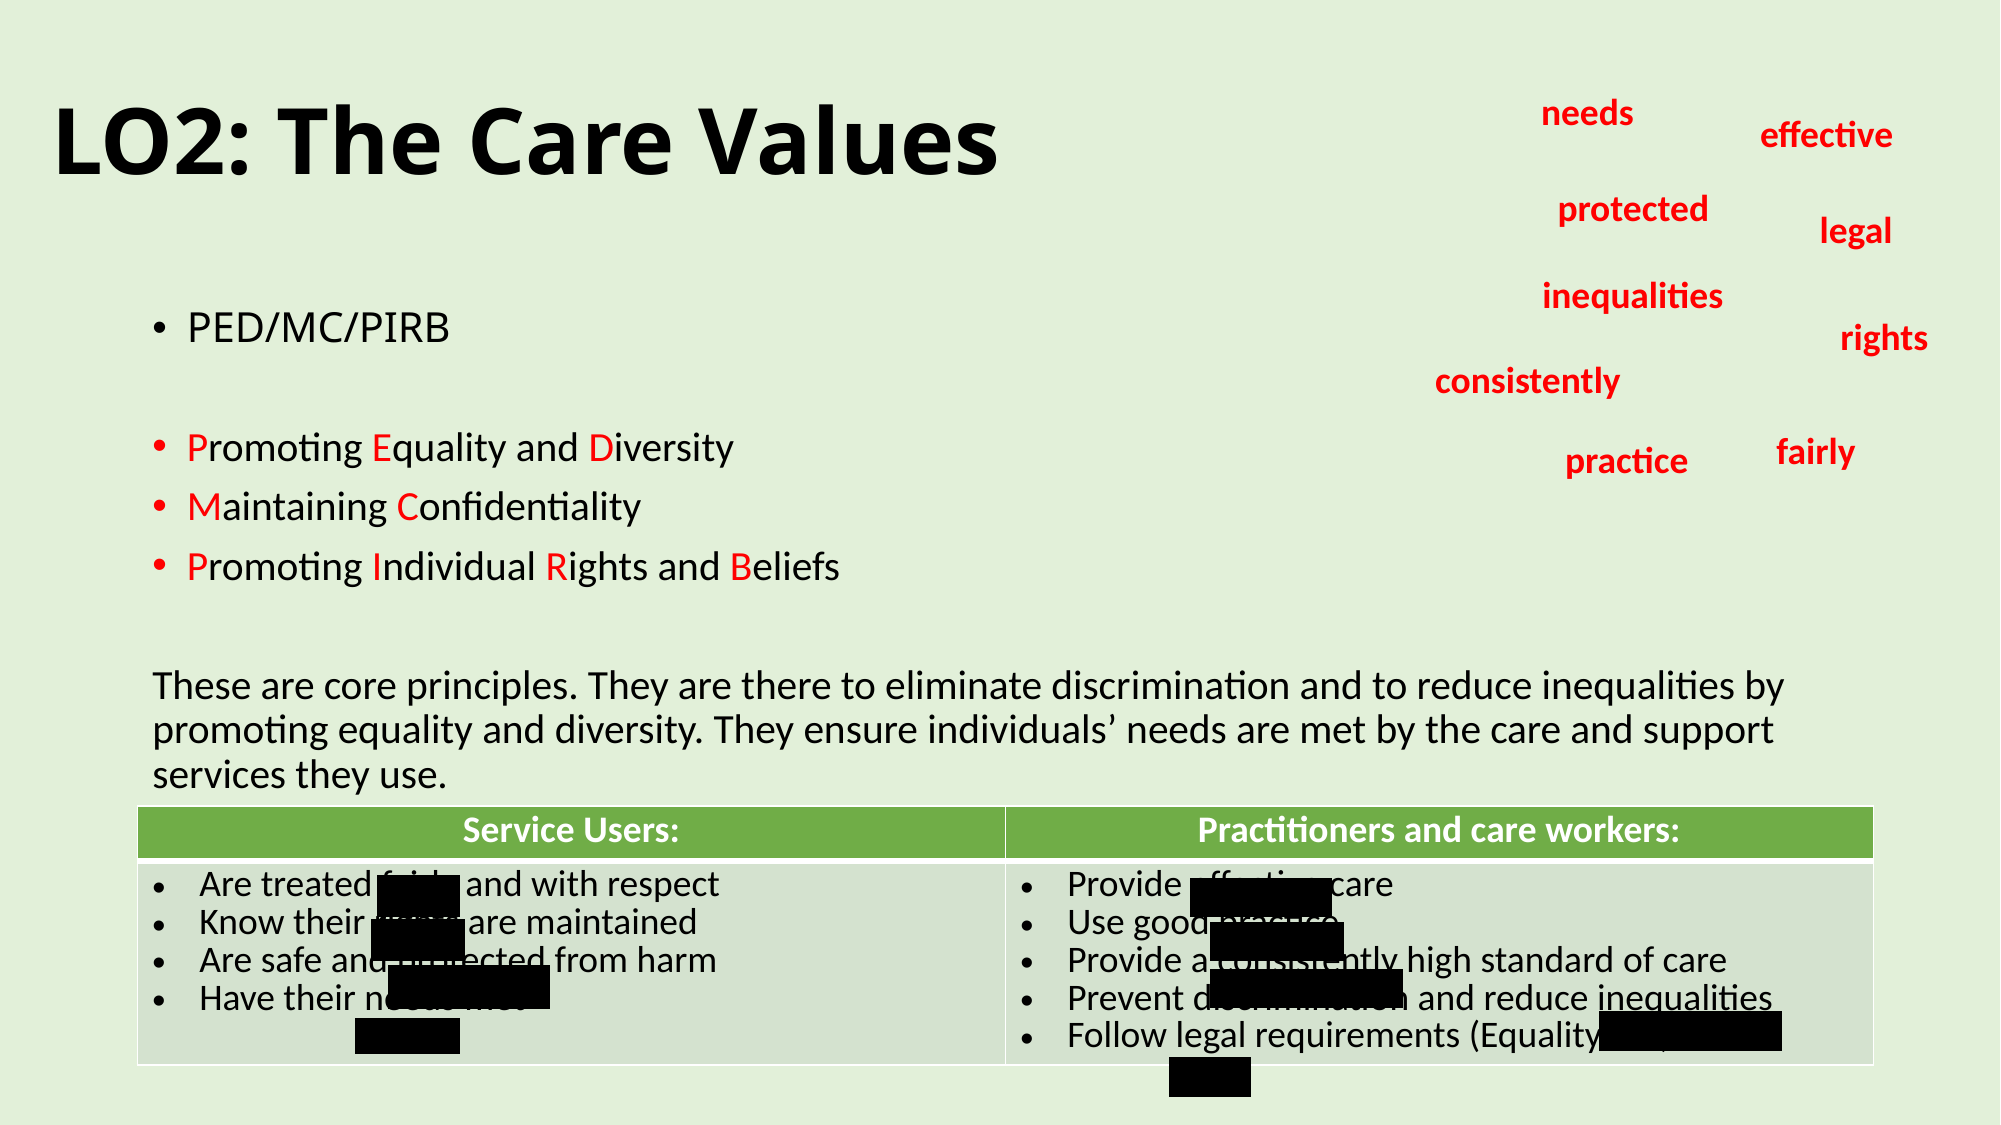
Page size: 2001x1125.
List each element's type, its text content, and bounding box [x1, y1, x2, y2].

table_cell Are treated fairly and with respect Know their rights are maintained Are safe and protected from harm Have their needs met [138, 864, 1005, 1064]
text_box [377, 875, 460, 917]
table_header Practitioners and care workers: [1006, 807, 1873, 858]
text_box [1210, 969, 1403, 1008]
table_header Service Users: [138, 807, 1005, 858]
text_box [1190, 878, 1332, 917]
text_box protected [1542, 176, 1725, 237]
text_box [355, 1018, 460, 1054]
text_box [1169, 1057, 1251, 1097]
text_box fairly [1761, 420, 1871, 480]
title LO2: The Care Values [36, 36, 1762, 254]
text_box [388, 965, 550, 1009]
text_box legal [1804, 198, 1908, 258]
text_box [1210, 922, 1344, 961]
text_box effective [1745, 102, 1909, 163]
table_cell Provide effective care Use good practice Provide a consistently high standard of care Prevent discrimination and reduce inequalities Follow legal requirements (Equality Act) [1006, 864, 1873, 1064]
text_box consistently [1420, 348, 1636, 409]
text_box inequalities [1527, 263, 1739, 324]
list PED/MC/PIRB Promoting Equality and Diversity Maintaining Confidentiality Promoting Individual Rights and Beliefs These are core principles. They are there to eliminate discrimination and to reduce inequalities by promoting equality and diversity. They ensure individuals’ needs are met by the care and support services they use. [137, 299, 1863, 805]
text_box [1599, 1011, 1782, 1051]
text_box needs [1526, 80, 1649, 140]
text_box rights [1825, 305, 1944, 366]
text_box [371, 919, 465, 961]
text_box practice [1550, 428, 1704, 489]
